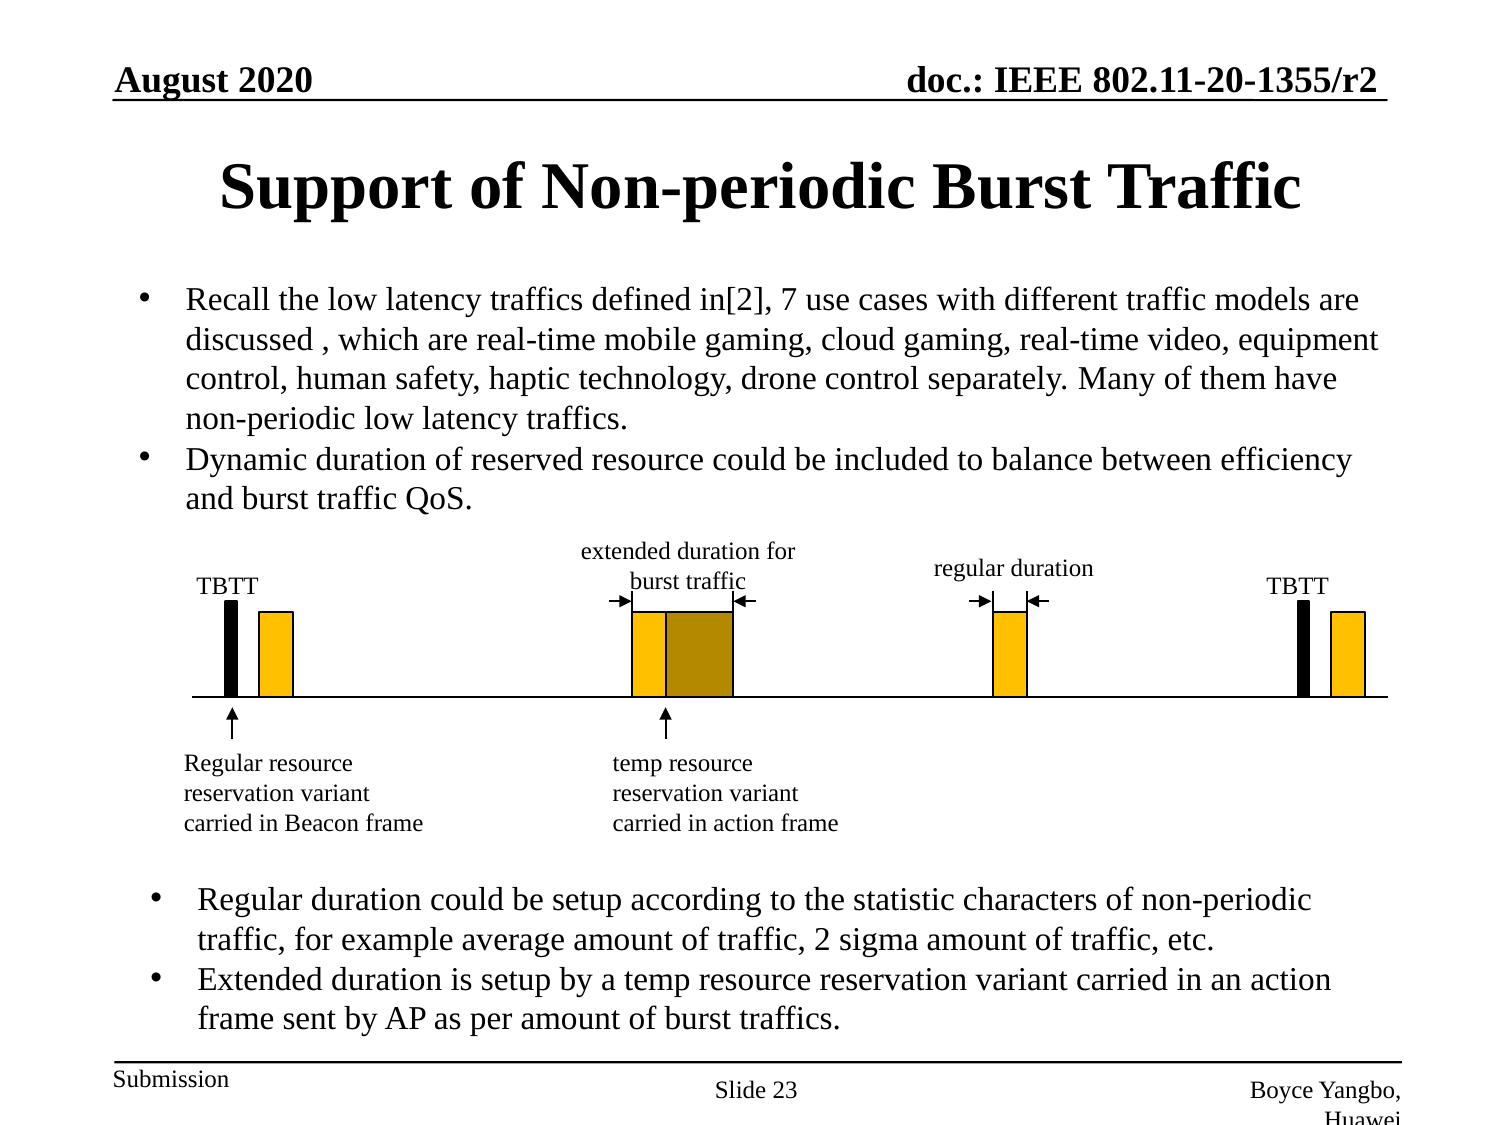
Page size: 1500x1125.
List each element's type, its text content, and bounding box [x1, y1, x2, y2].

text_box Regular duration could be setup according to the statistic characters of non-periodic traffic, for example average amount of traffic, 2 sigma amount of traffic, etc. Extended duration is setup by a temp resource reservation variant carried in an action frame sent by AP as per amount of burst traffics. [135, 869, 1388, 1044]
slide_number Slide 23 [712, 1073, 800, 1105]
text_box Recall the low latency traffics defined in[2], 7 use cases with different traffic models are discussed , which are real-time mobile gaming, cloud gaming, real-time video, equipment control, human safety, haptic technology, drone control separately. Many of them have non-periodic low latency traffics. Dynamic duration of reserved resource could be included to balance between efficiency and burst traffic QoS. [123, 269, 1400, 524]
footer Boyce Yangbo, Huawei [1186, 1073, 1402, 1105]
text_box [168, 526, 1389, 835]
title Support of Non-periodic Burst Traffic [41, 66, 1483, 298]
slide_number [114, 54, 316, 101]
